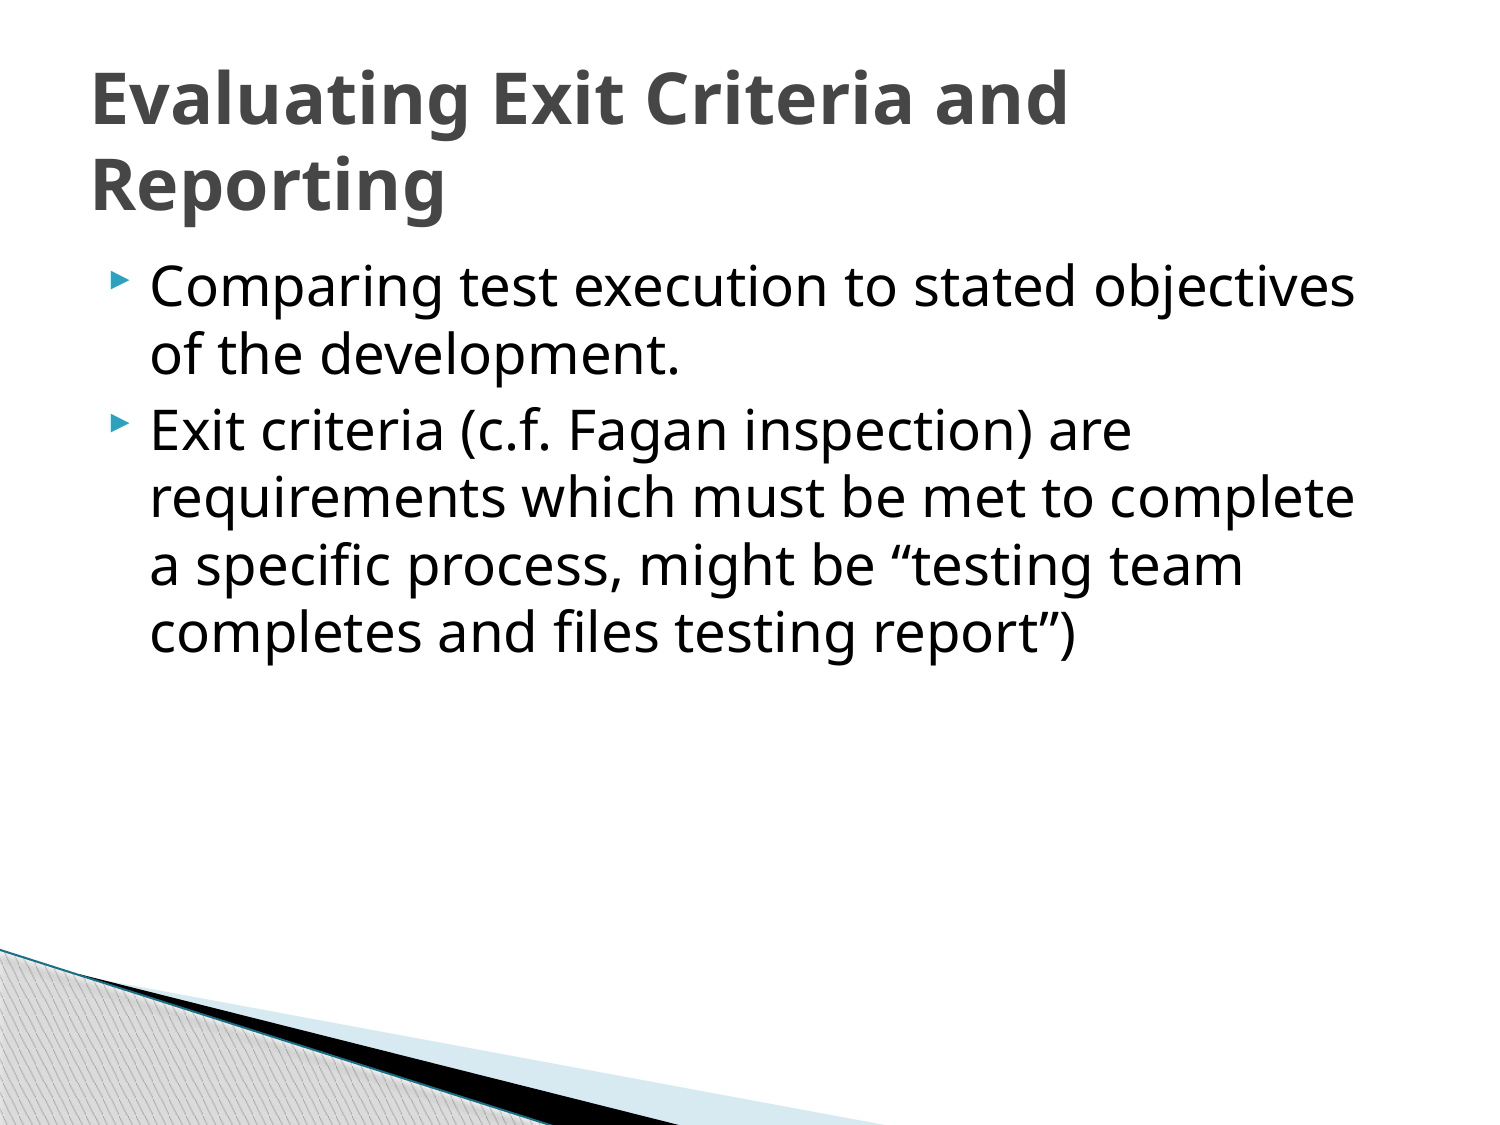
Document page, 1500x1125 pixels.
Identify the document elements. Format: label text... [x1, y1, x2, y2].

list Comparing test execution to stated objectives of the development. Exit criteria (c.f. Fagan inspection) are requirements which must be met to complete a specific process, might be “testing team completes and files testing report”) [75, 243, 1388, 1047]
title Evaluating Exit Criteria and Reporting [75, 45, 1425, 233]
